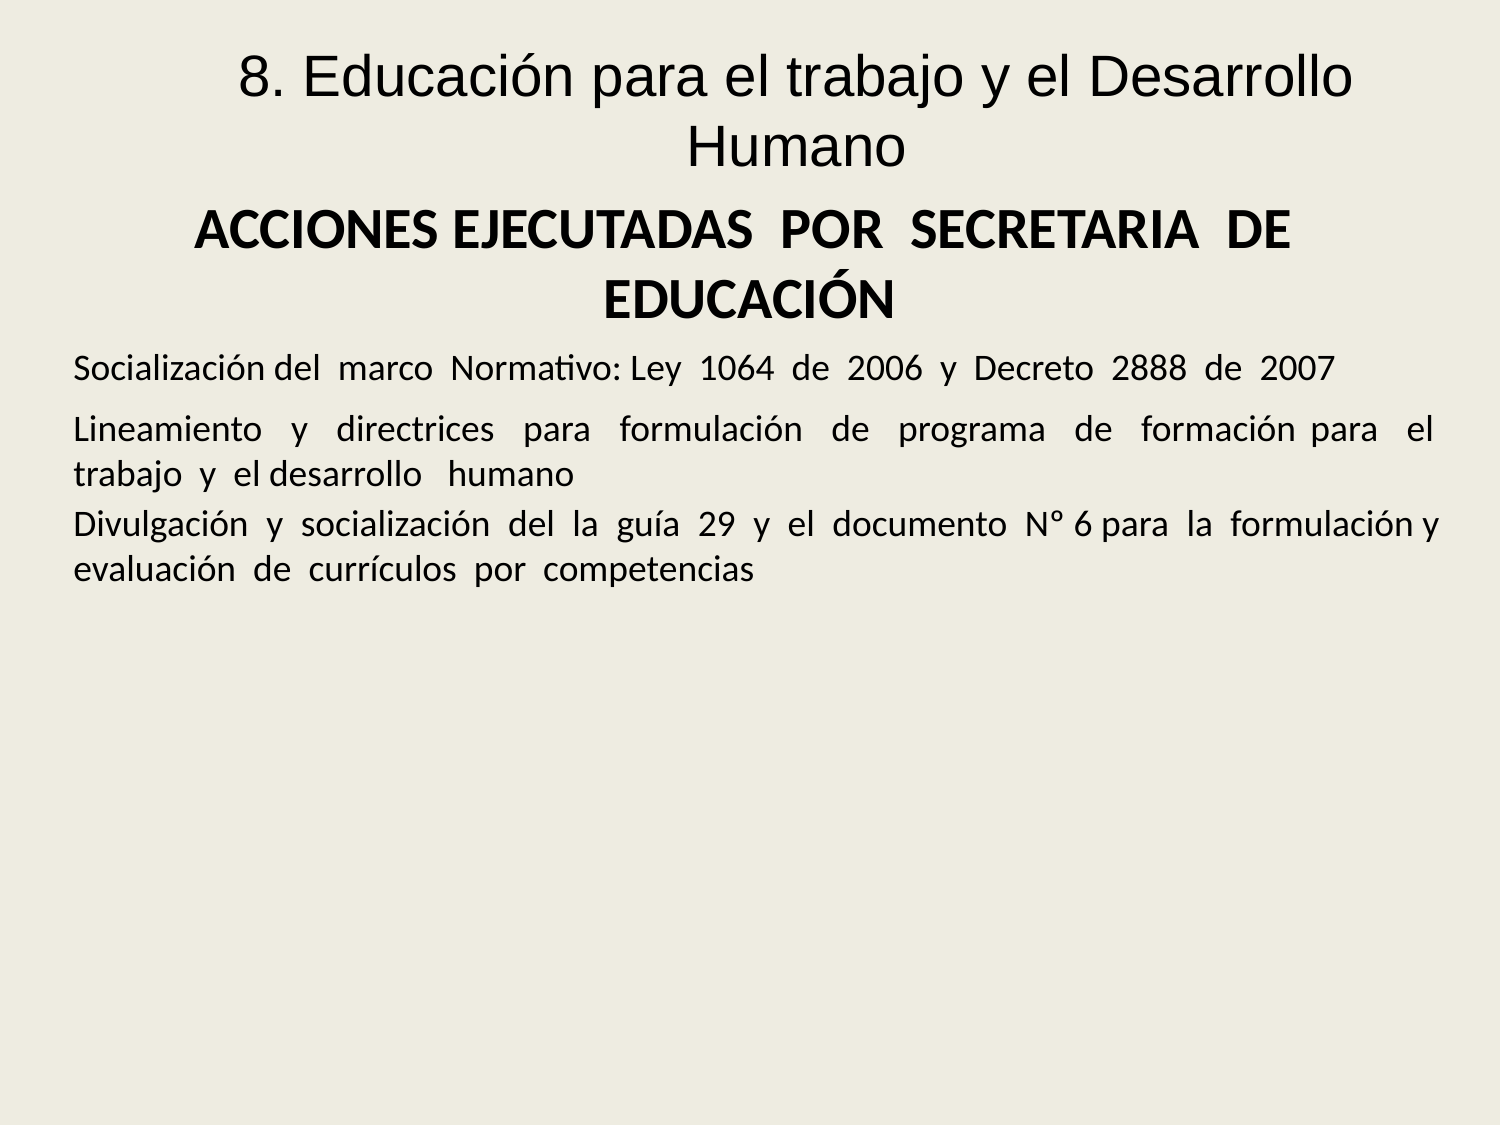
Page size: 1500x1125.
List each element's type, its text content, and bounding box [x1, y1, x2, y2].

text_box ACCIONES EJECUTADAS POR SECRETARIA DE EDUCACIÓN [46, 183, 1454, 338]
text_box Lineamiento y directrices para formulación de programa de formación para el trabajo y el desarrollo humano [58, 396, 1465, 491]
text_box Socialización del marco Normativo: Ley 1064 de 2006 y Decreto 2888 de 2007 [58, 335, 1465, 396]
text_box 8. Educación para el trabajo y el Desarrollo Humano [187, 30, 1407, 183]
text_box Divulgación y socialización del la guía 29 y el documento Nº 6 para la formulación y evaluación de currículos por competencias [58, 491, 1465, 597]
